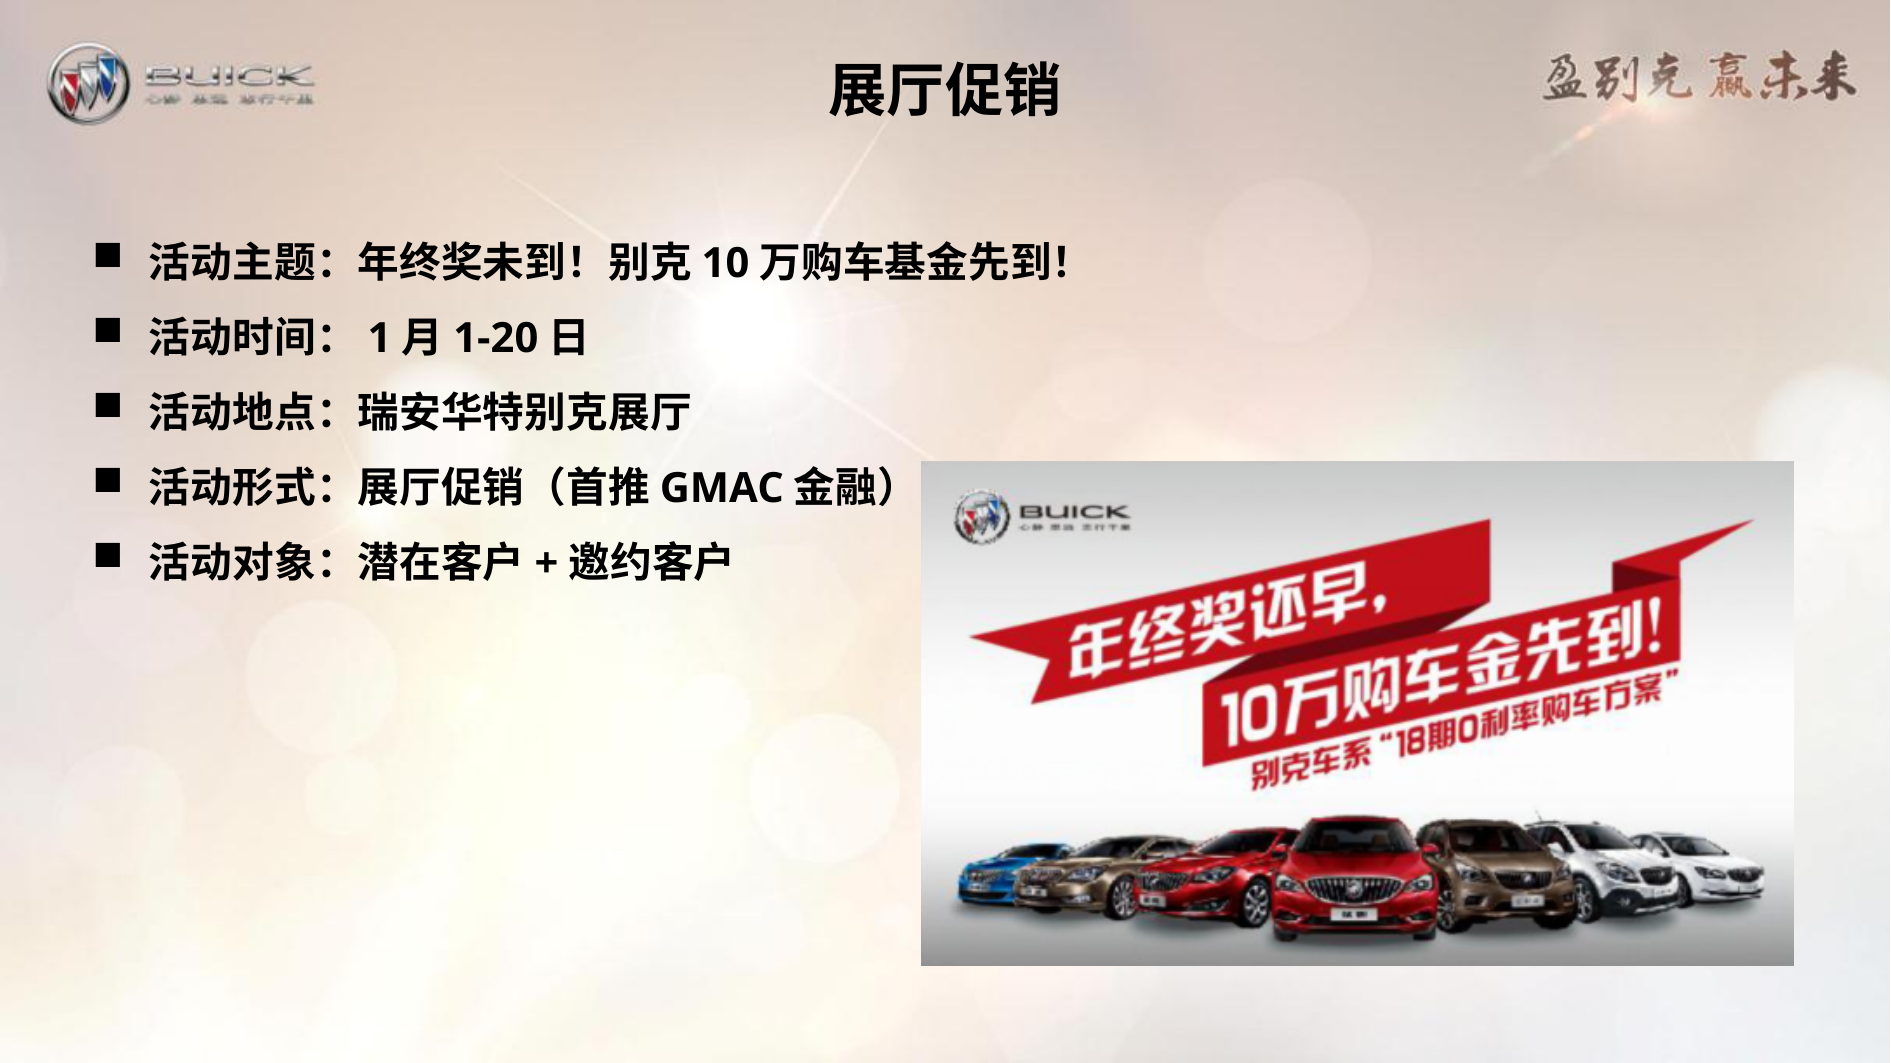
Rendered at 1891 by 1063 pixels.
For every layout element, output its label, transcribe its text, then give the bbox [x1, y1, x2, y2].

text_box 活动主题：年终奖未到！别克10万购车基金先到！ 活动时间：1月1-20日 活动地点：瑞安华特别克展厅 活动形式：展厅促销（首推GMAC金融） 活动对象：潜在客户+邀约客户 [77, 203, 1602, 653]
title 展厅促销 [94, 0, 1796, 178]
picture [0, 0, 1890, 1063]
